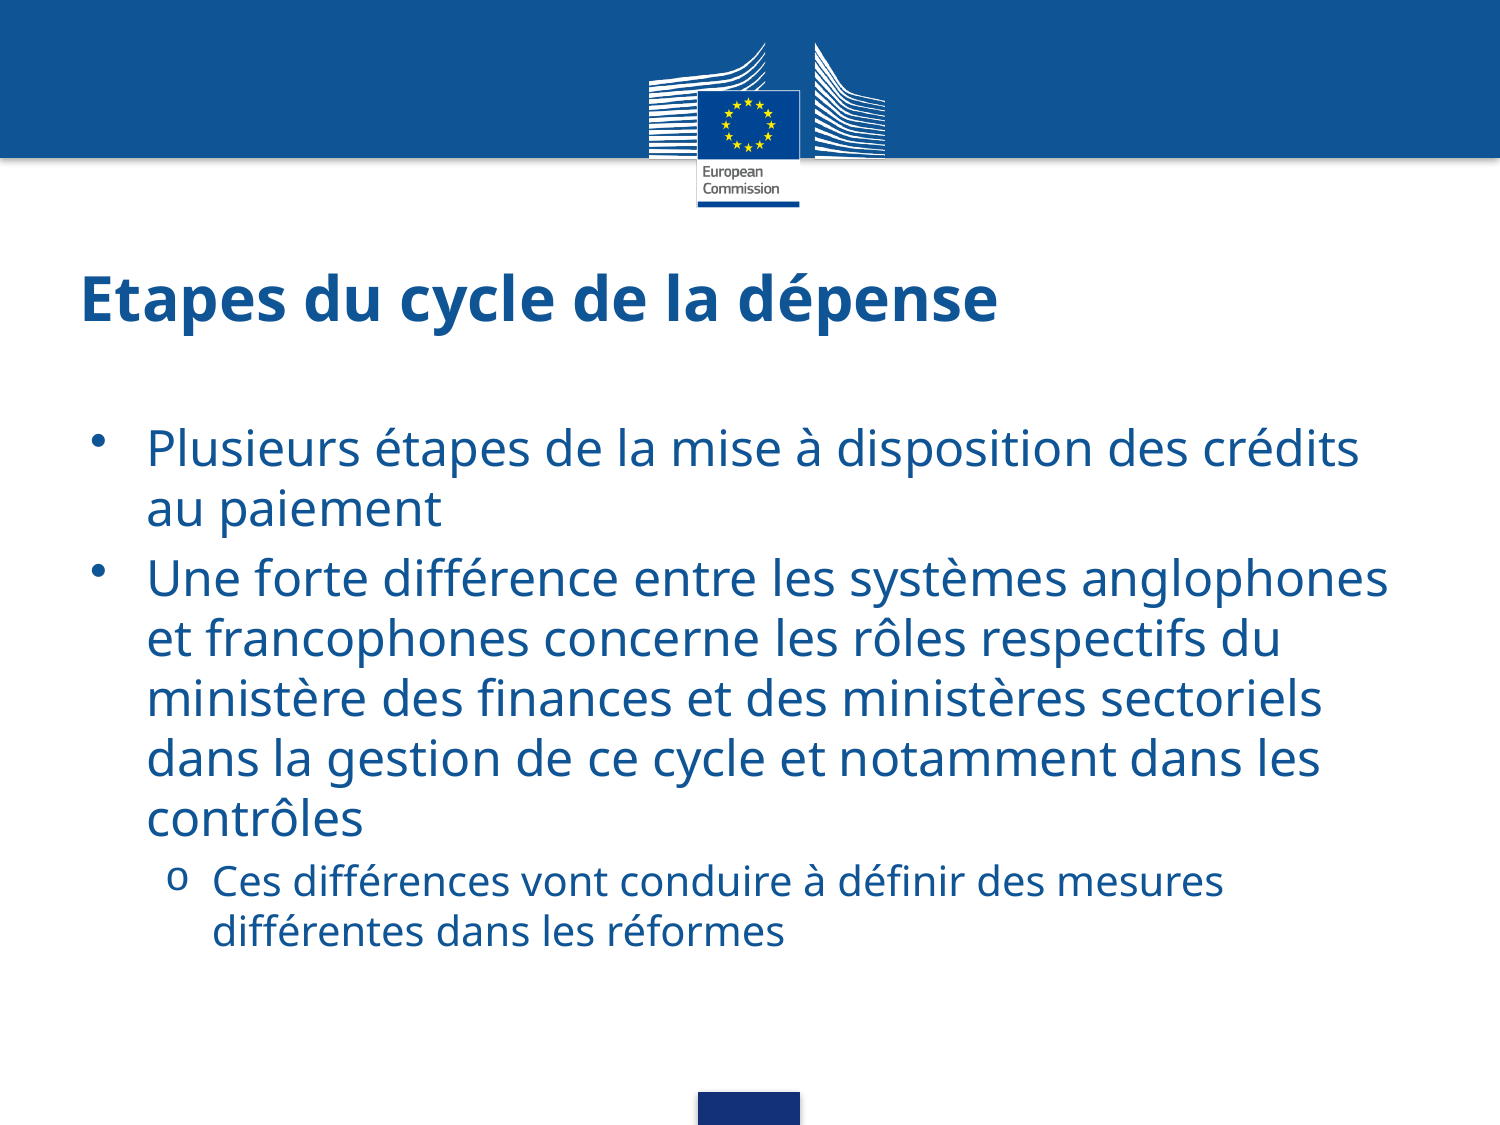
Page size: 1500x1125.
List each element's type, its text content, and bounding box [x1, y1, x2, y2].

list Plusieurs étapes de la mise à disposition des crédits au paiement Une forte différence entre les systèmes anglophones et francophones concerne les rôles respectifs du ministère des finances et des ministères sectoriels dans la gestion de ce cycle et notamment dans les contrôles Ces différences vont conduire à définir des mesures différentes dans les réformes [74, 408, 1426, 988]
title Etapes du cycle de la dépense [64, 219, 1416, 374]
picture [649, 42, 885, 208]
